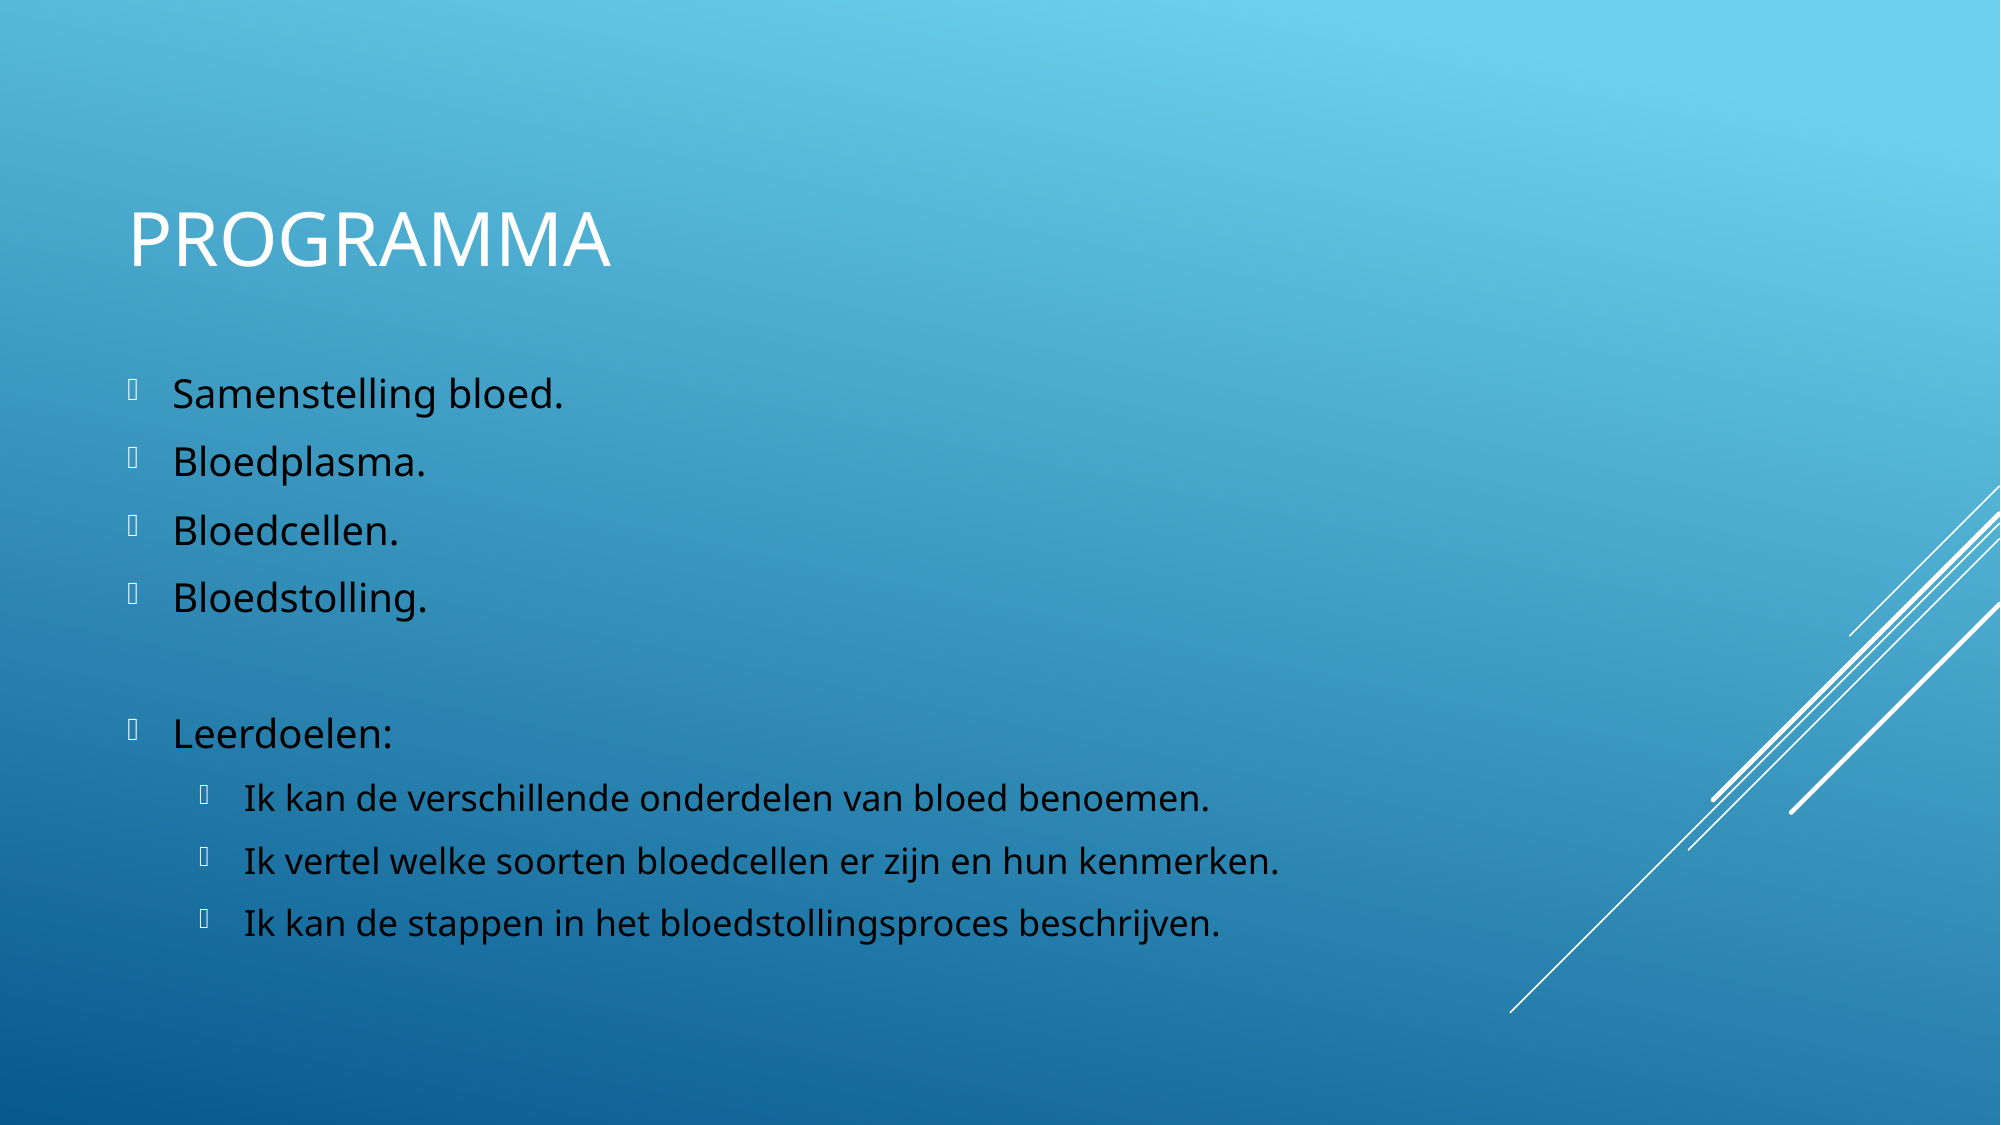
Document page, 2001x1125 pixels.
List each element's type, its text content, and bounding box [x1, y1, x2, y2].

list Samenstelling bloed. Bloedplasma. Bloedcellen. Bloedstolling. Leerdoelen: Ik kan de verschillende onderdelen van bloed benoemen. Ik vertel welke soorten bloedcellen er zijn en hun kenmerken. Ik kan de stappen in het bloedstollingsproces beschrijven. [112, 359, 1513, 953]
title programma [112, 112, 1513, 359]
